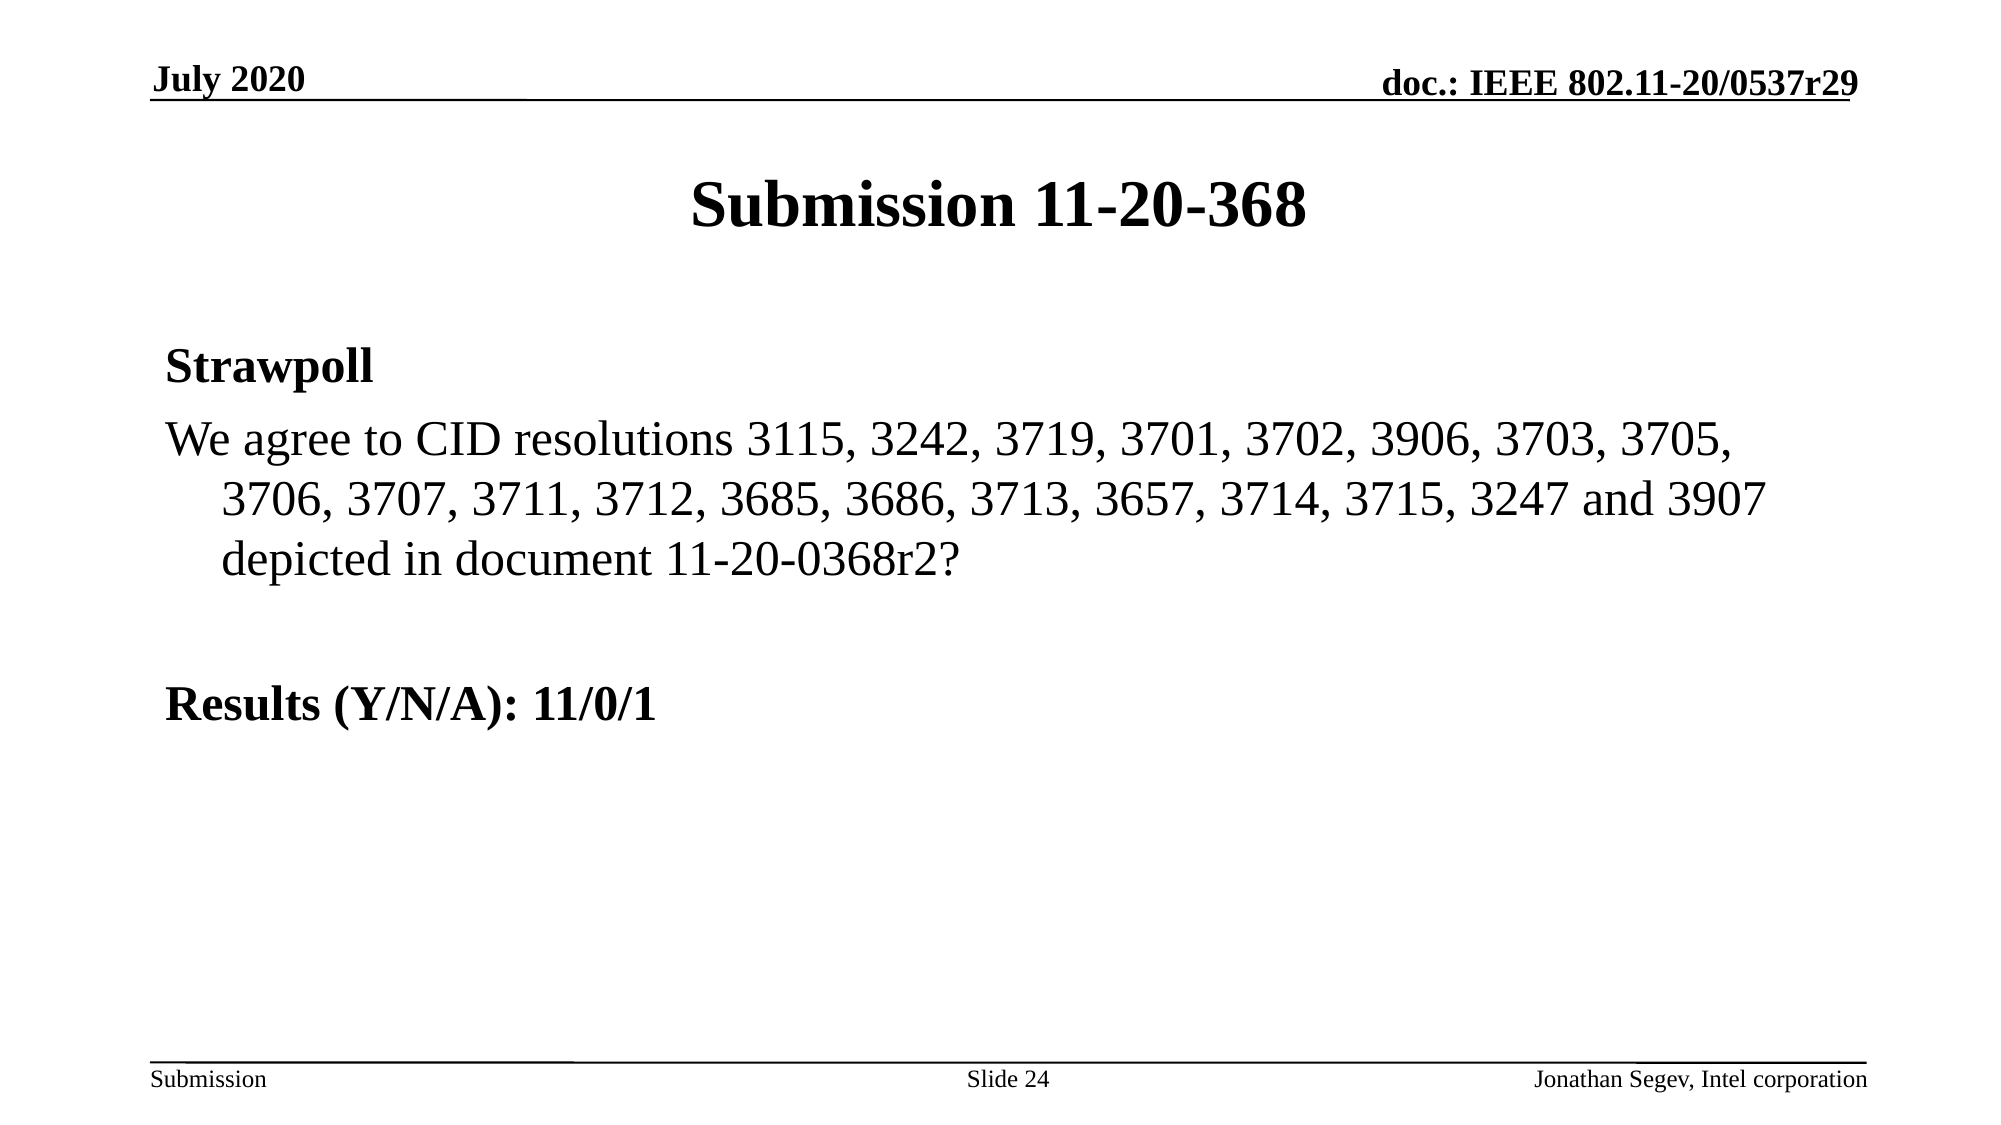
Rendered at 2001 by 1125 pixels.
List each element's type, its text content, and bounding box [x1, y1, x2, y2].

slide_number Slide 24 [950, 1061, 1067, 1123]
footer Jonathan Segev, Intel corporation [1171, 1061, 1869, 1093]
title Submission 11-20-368 [149, 112, 1850, 288]
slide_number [152, 54, 563, 100]
list Strawpoll We agree to CID resolutions 3115, 3242, 3719, 3701, 3702, 3906, 3703, 3705, 3706, 3707, 3711, 3712, 3685, 3686, 3713, 3657, 3714, 3715, 3247 and 3907 depicted in document 11-20-0368r2? Results (Y/N/A): 11/0/1 [149, 324, 1850, 1000]
